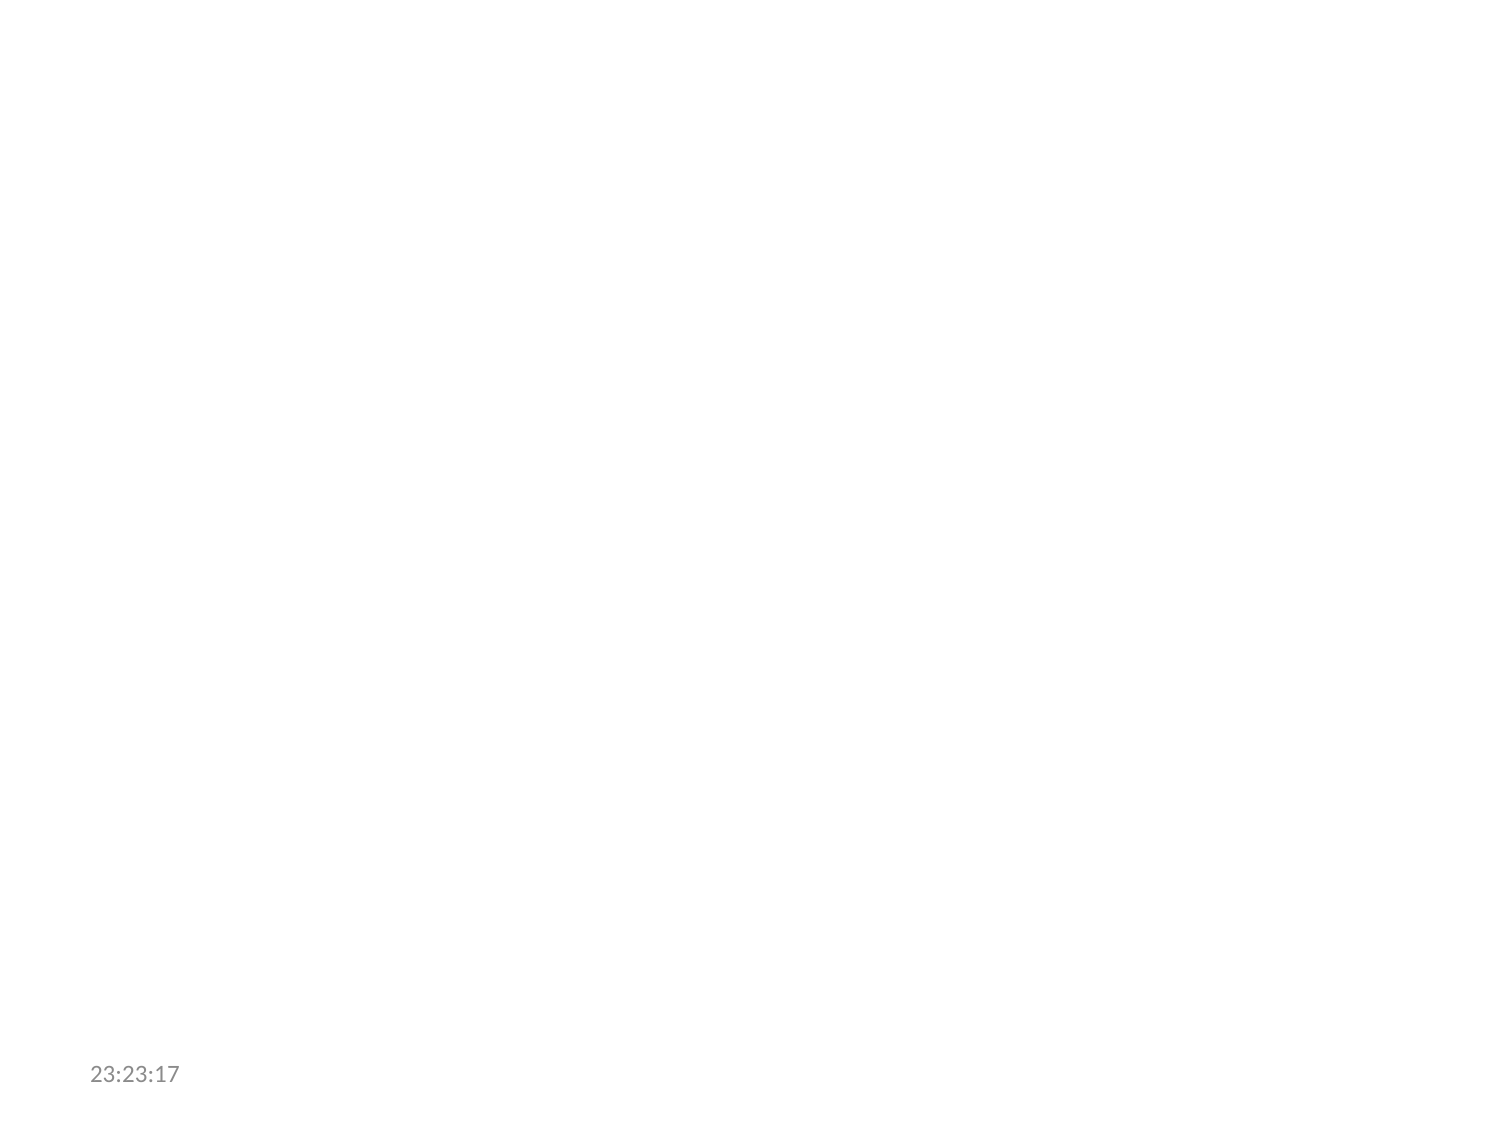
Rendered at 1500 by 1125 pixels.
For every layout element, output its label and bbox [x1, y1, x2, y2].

slide_number [75, 1042, 425, 1103]
